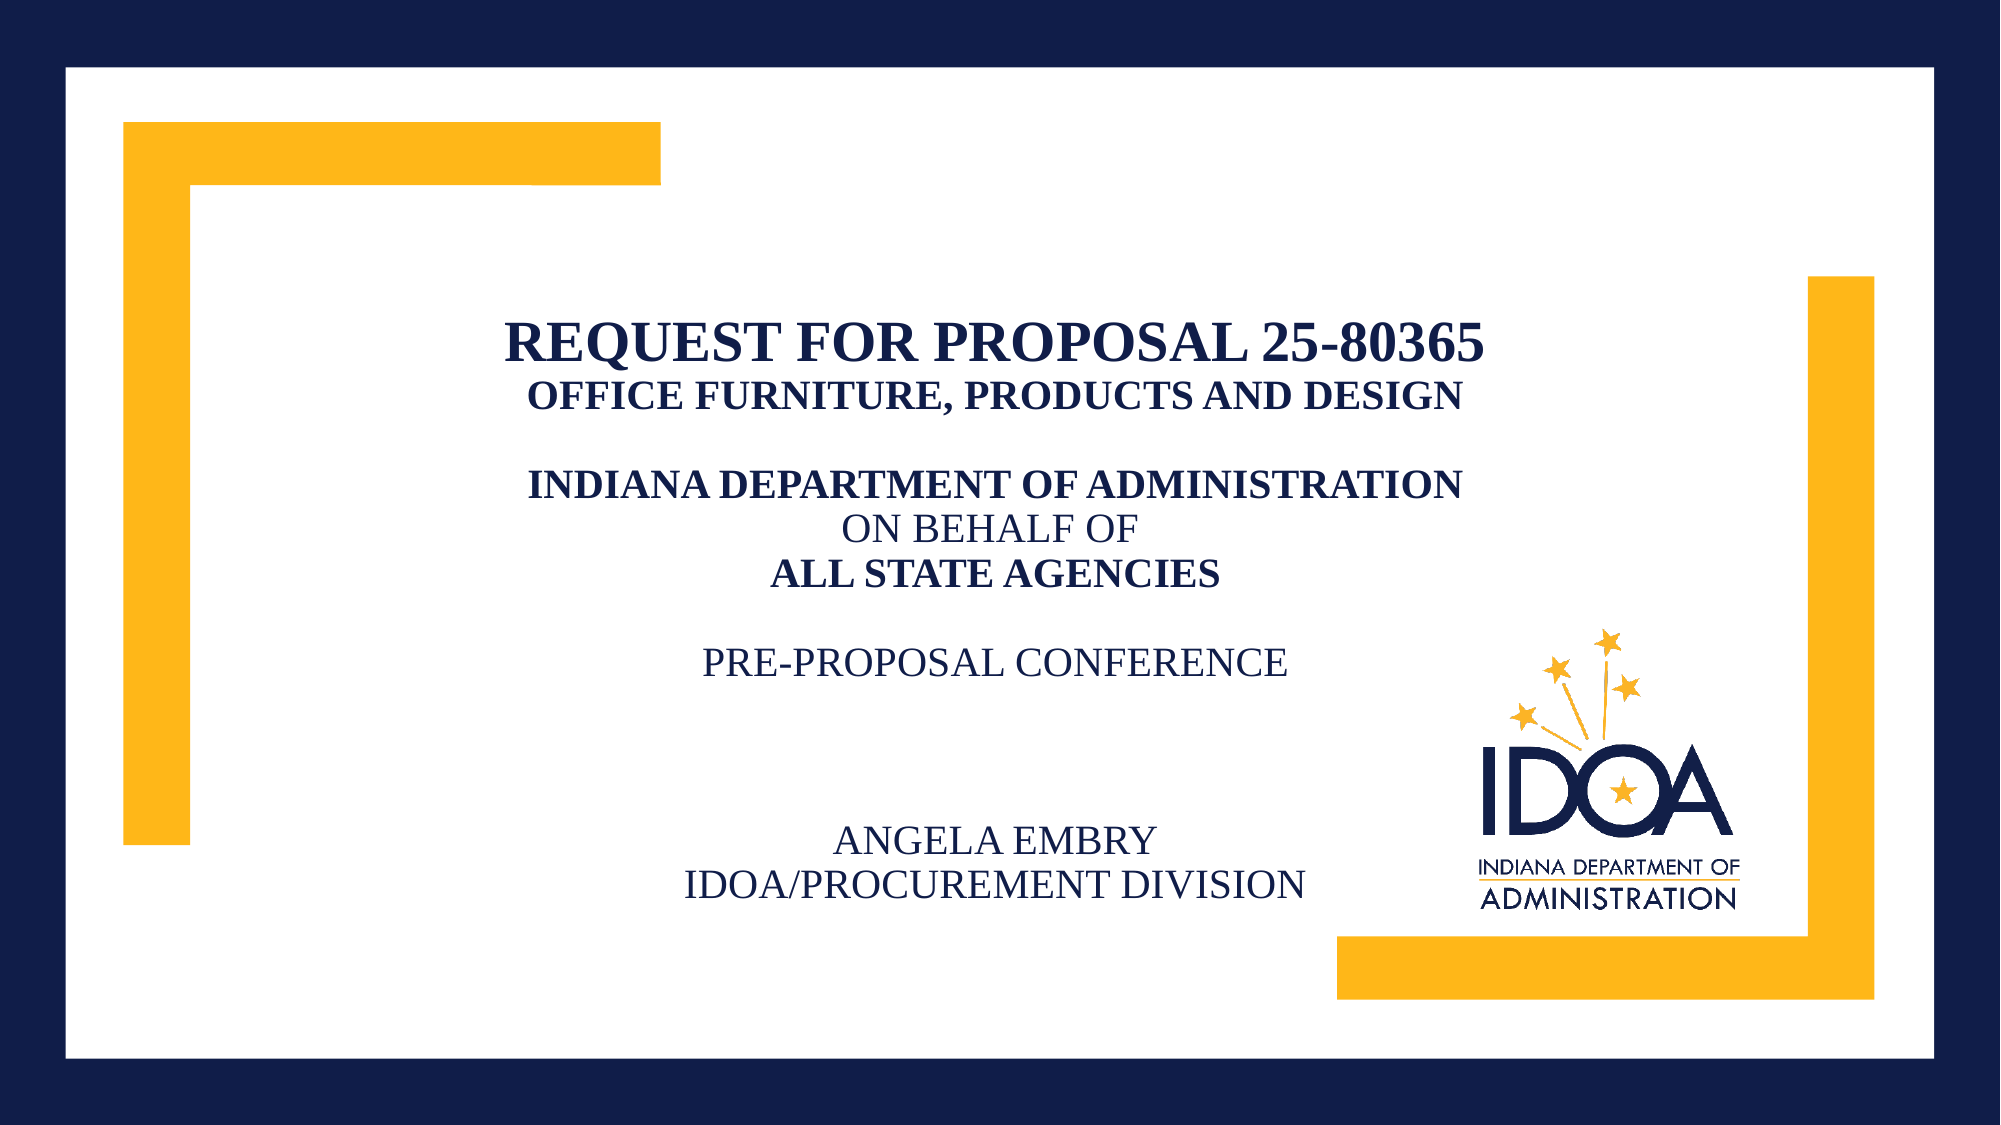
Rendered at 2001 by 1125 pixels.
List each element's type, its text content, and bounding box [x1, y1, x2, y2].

picture [1412, 599, 1800, 987]
title Request for Proposal 25-80365 Office Furniture, Products and Design Indiana Department of Administration On Behalf Of All State Agencies Pre-Proposal Conference Angela Embry IDOA/Procurement Division [309, 244, 1682, 916]
